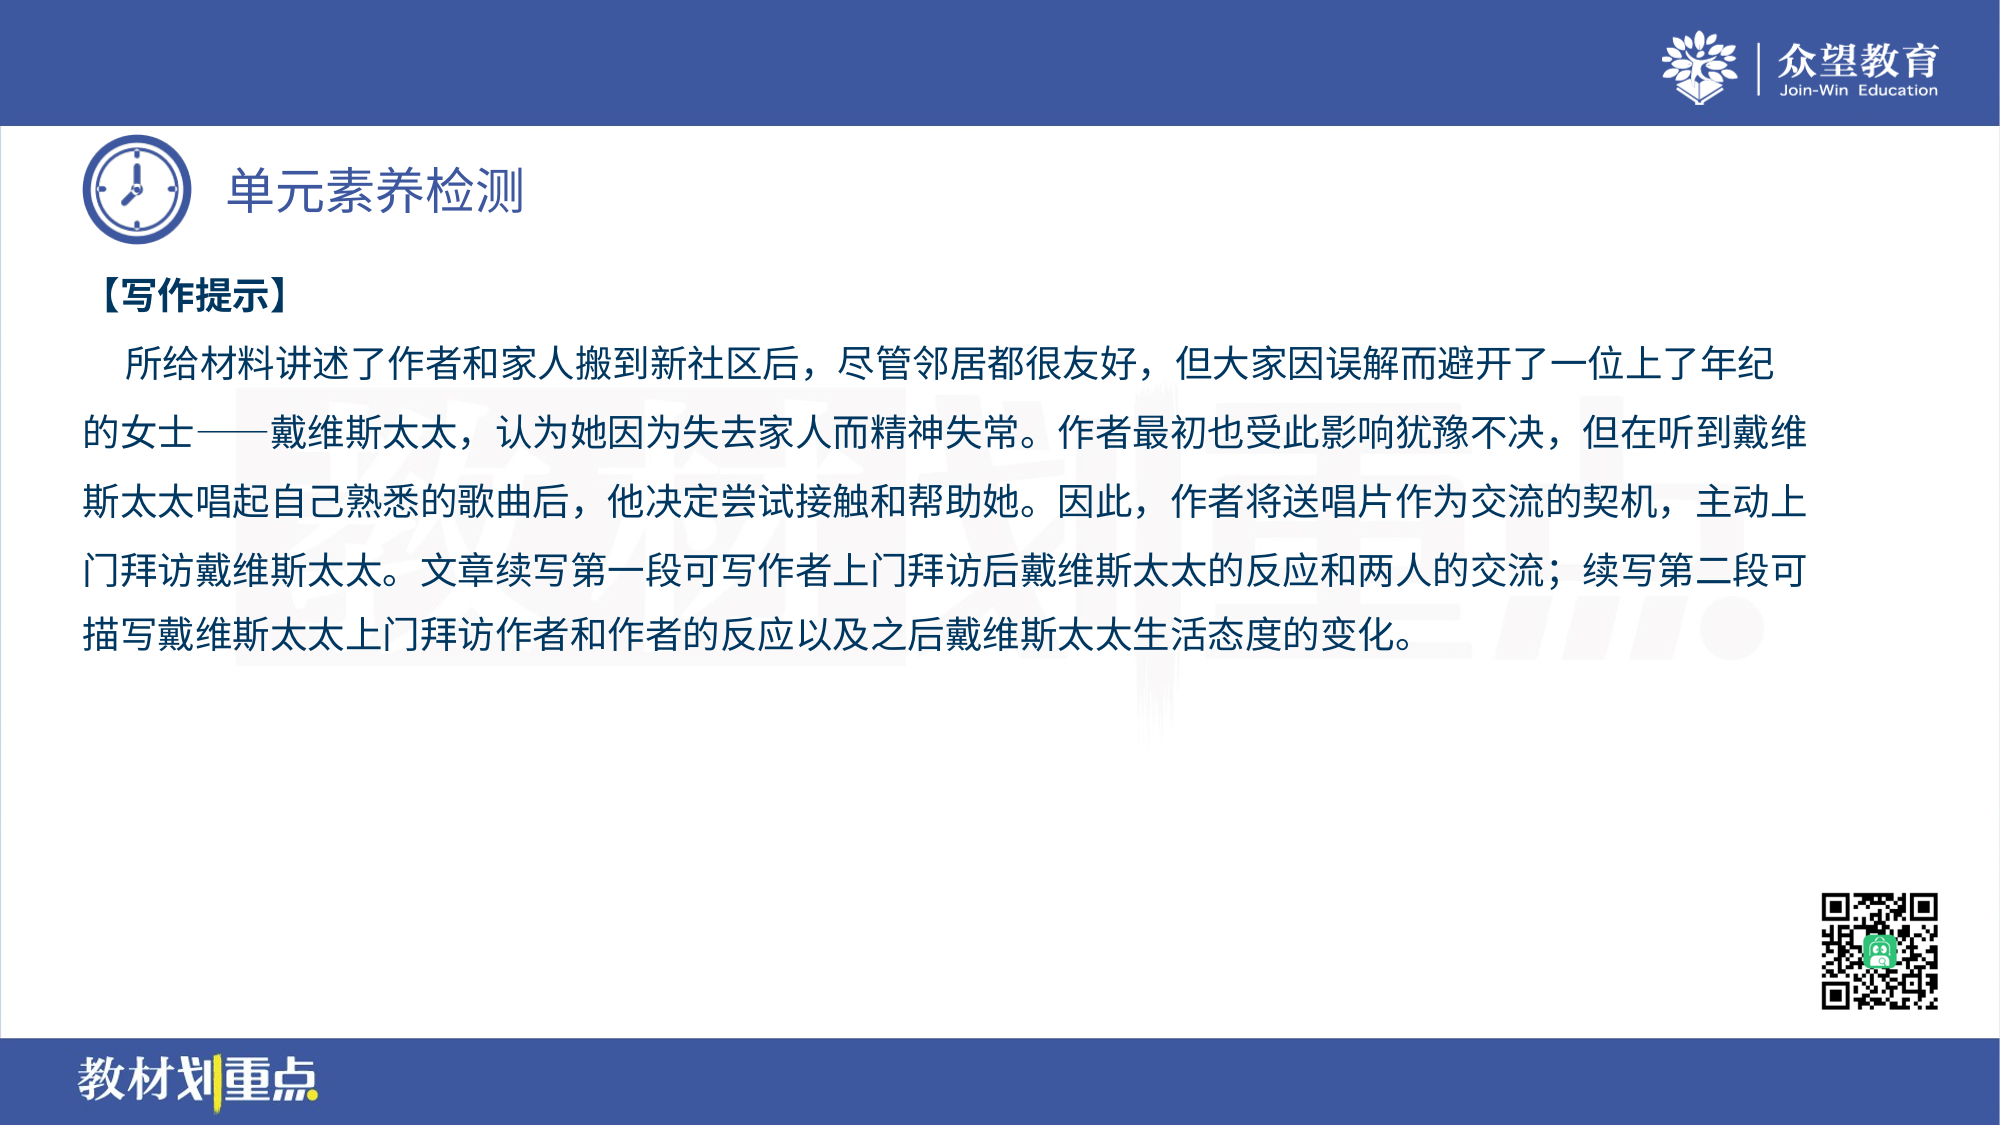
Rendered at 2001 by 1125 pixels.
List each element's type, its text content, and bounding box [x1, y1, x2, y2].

text_box 【写作提示】 所给材料讲述了作者和家人搬到新社区后，尽管邻居都很友好，但大家因误解而避开了一位上了年纪 的女士——戴维斯太太，认为她因为失去家人而精神失常。作者最初也受此影响犹豫不决，但在听到戴维 斯太太唱起自己熟悉的歌曲后，他决定尝试接触和帮助她。因此，作者将送唱片作为交流的契机，主动上 门拜访戴维斯太太。文章续写第一段可写作者上门拜访后戴维斯太太的反应和两人的交流；续写第二段可 描写戴维斯太太上门拜访作者和作者的反应以及之后戴维斯太太生活态度的变化。 [82, 247, 1817, 650]
picture [0, 0, 2000, 1125]
